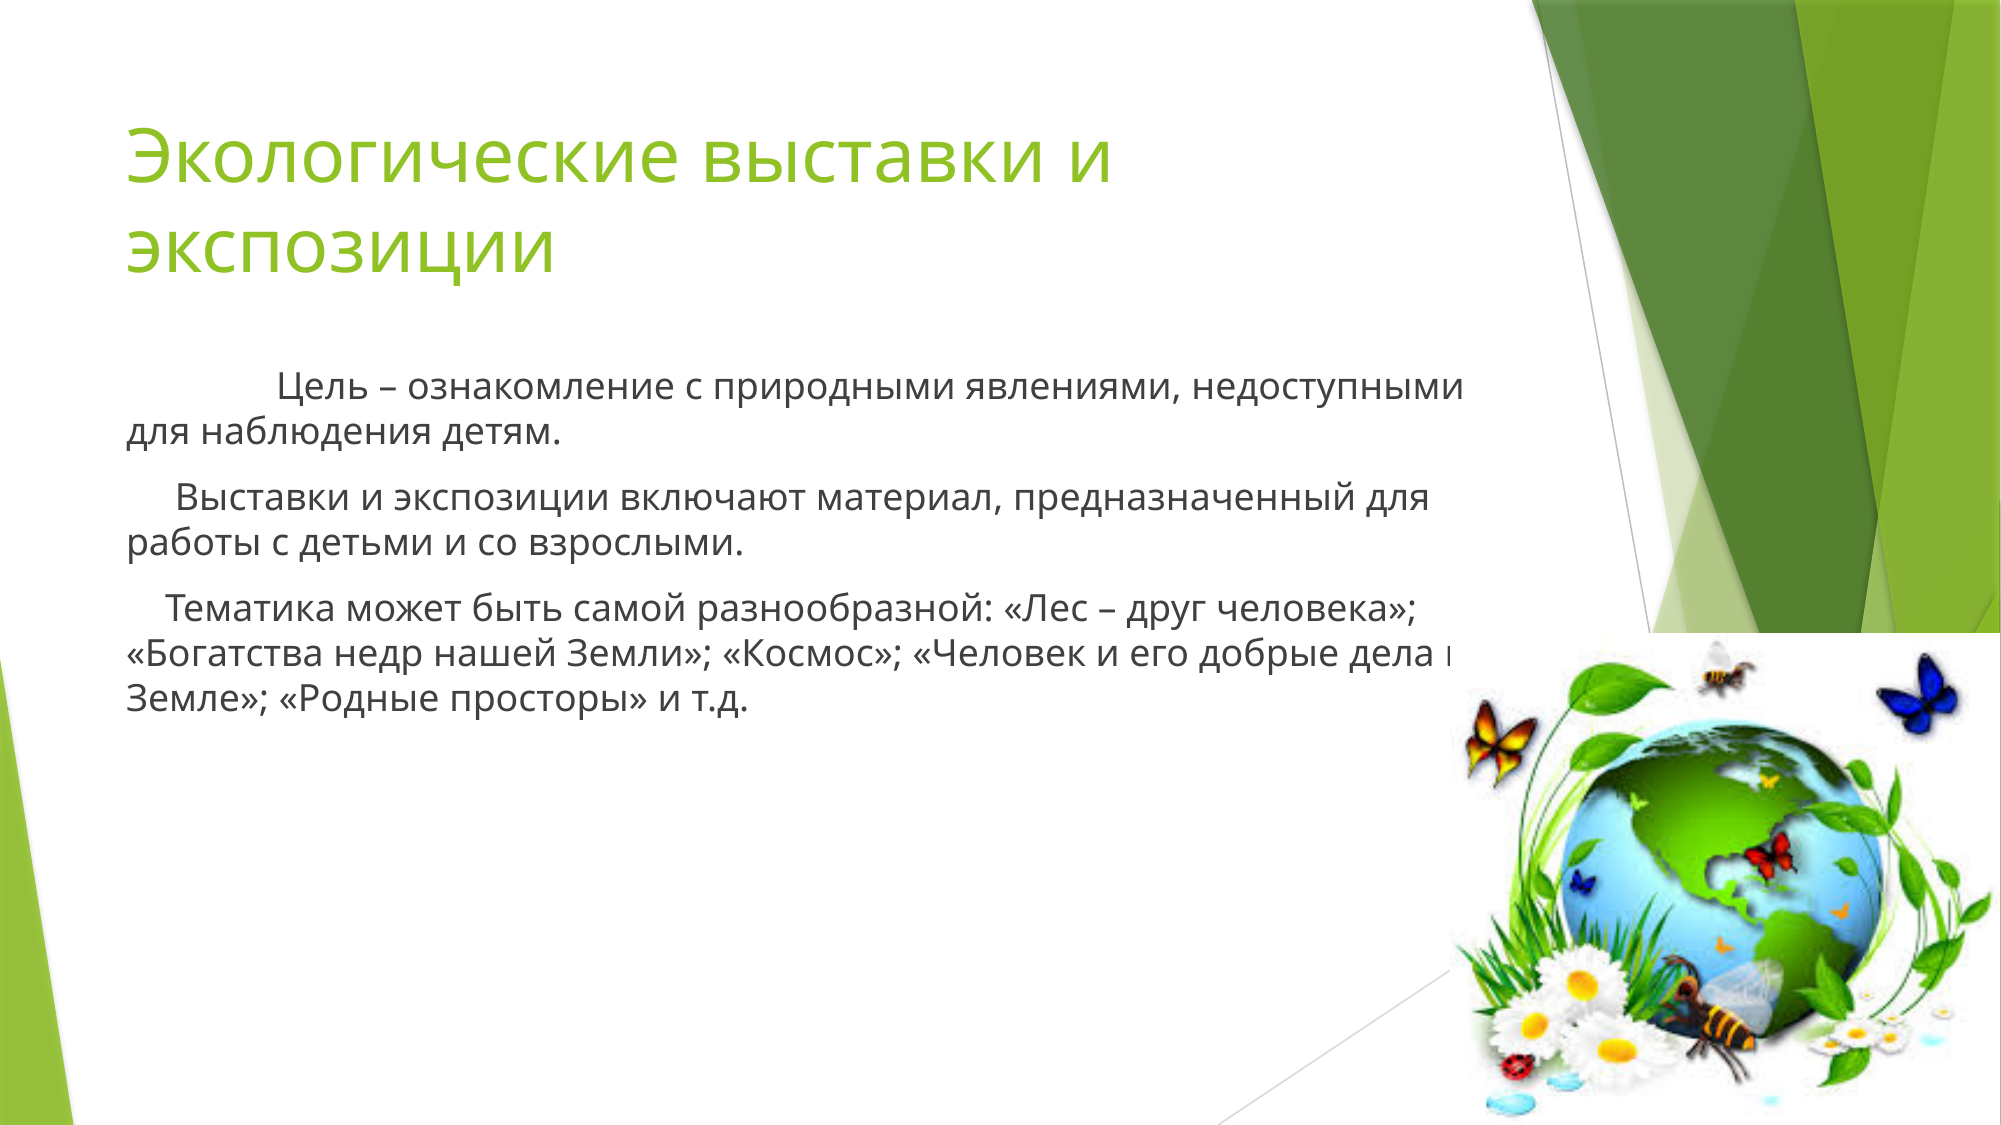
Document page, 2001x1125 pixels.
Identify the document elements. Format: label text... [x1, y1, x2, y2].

title Экологические выставки и экспозиции [111, 99, 1522, 317]
picture [1449, 632, 2000, 1125]
list Цель – ознакомление с природными явлениями, недоступными для наблюдения детям. Выставки и экспозиции включают материал, предназначенный для работы с детьми и со взрослыми. Тематика может быть самой разнообразной: «Лес – друг человека»; «Богатства недр нашей Земли»; «Космос»; «Человек и его добрые дела на Земле»; «Родные просторы» и т.д. [111, 354, 1522, 992]
